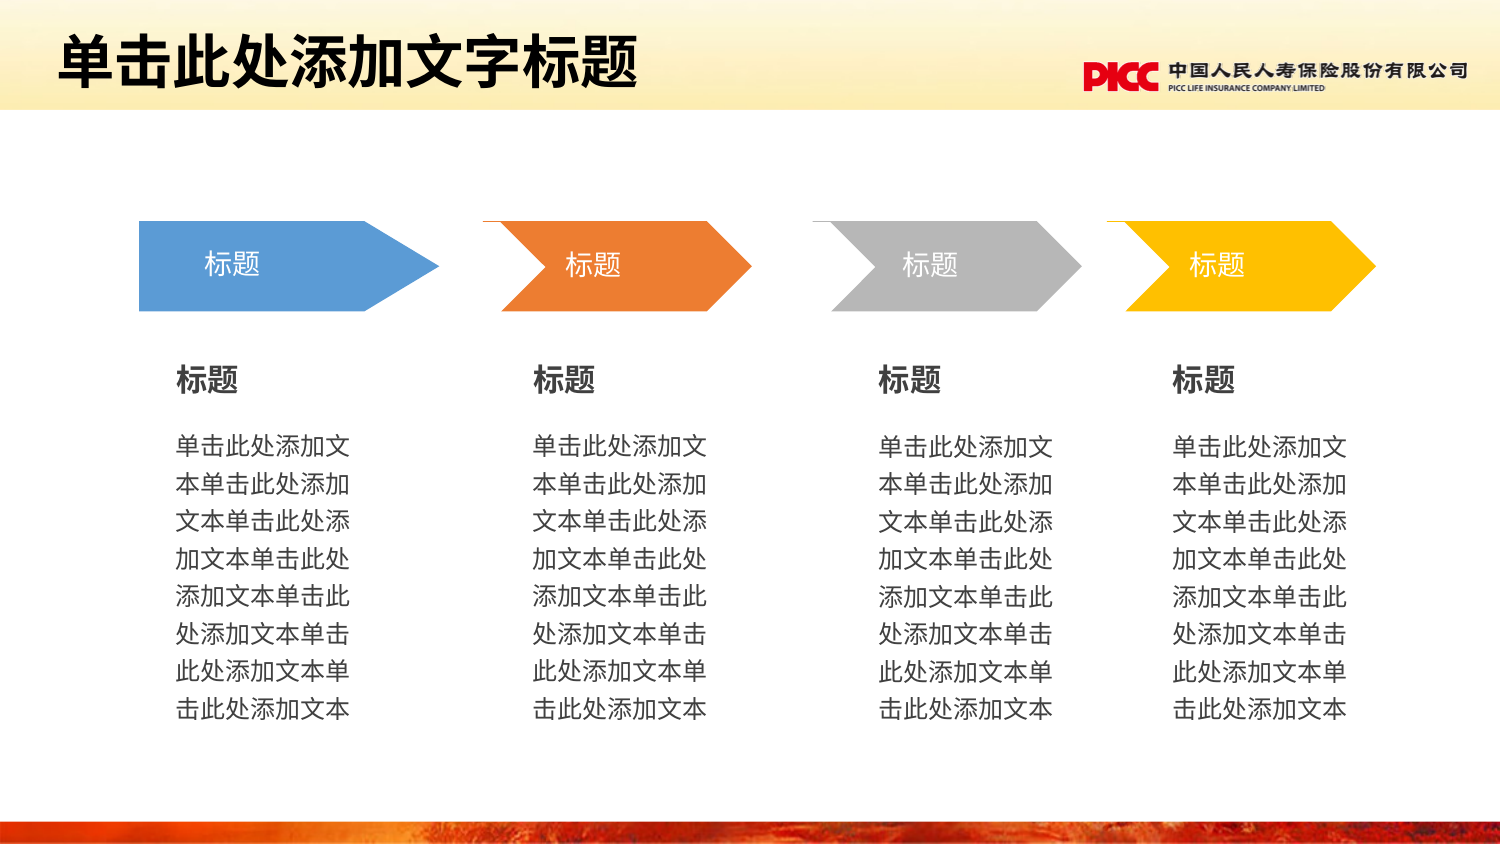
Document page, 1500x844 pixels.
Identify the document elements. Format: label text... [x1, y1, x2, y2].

text_box 单击此处添加文本单击此处添加文本单击此处添加文本单击此处添加文本单击此处添加文本单击此处添加文本单击此处添加文本 [863, 416, 1086, 731]
text_box [139, 221, 440, 312]
text_box 标题 [161, 352, 377, 405]
text_box [812, 221, 1082, 312]
text_box 单击此处添加文本单击此处添加文本单击此处添加文本单击此处添加文本单击此处添加文本单击此处添加文本单击此处添加文本 [1157, 416, 1376, 731]
text_box 标题 [1178, 241, 1332, 287]
text_box 标题 [1158, 353, 1374, 406]
text_box 单击此处添加文本单击此处添加文本单击此处添加文本单击此处添加文本单击此处添加文本单击此处添加文本单击此处添加文本 [160, 415, 377, 731]
text_box 标题 [864, 353, 1080, 406]
text_box [482, 221, 752, 312]
text_box 标题 [891, 241, 1047, 287]
text_box [1106, 221, 1377, 312]
text_box 标题 [518, 352, 734, 405]
picture [0, 822, 1500, 844]
text_box 标题 [193, 240, 377, 286]
picture [0, 0, 1500, 109]
text_box 标题 [554, 241, 710, 287]
text_box 单击此处添加文本单击此处添加文本单击此处添加文本单击此处添加文本单击此处添加文本单击此处添加文本单击此处添加文本 [517, 415, 734, 731]
